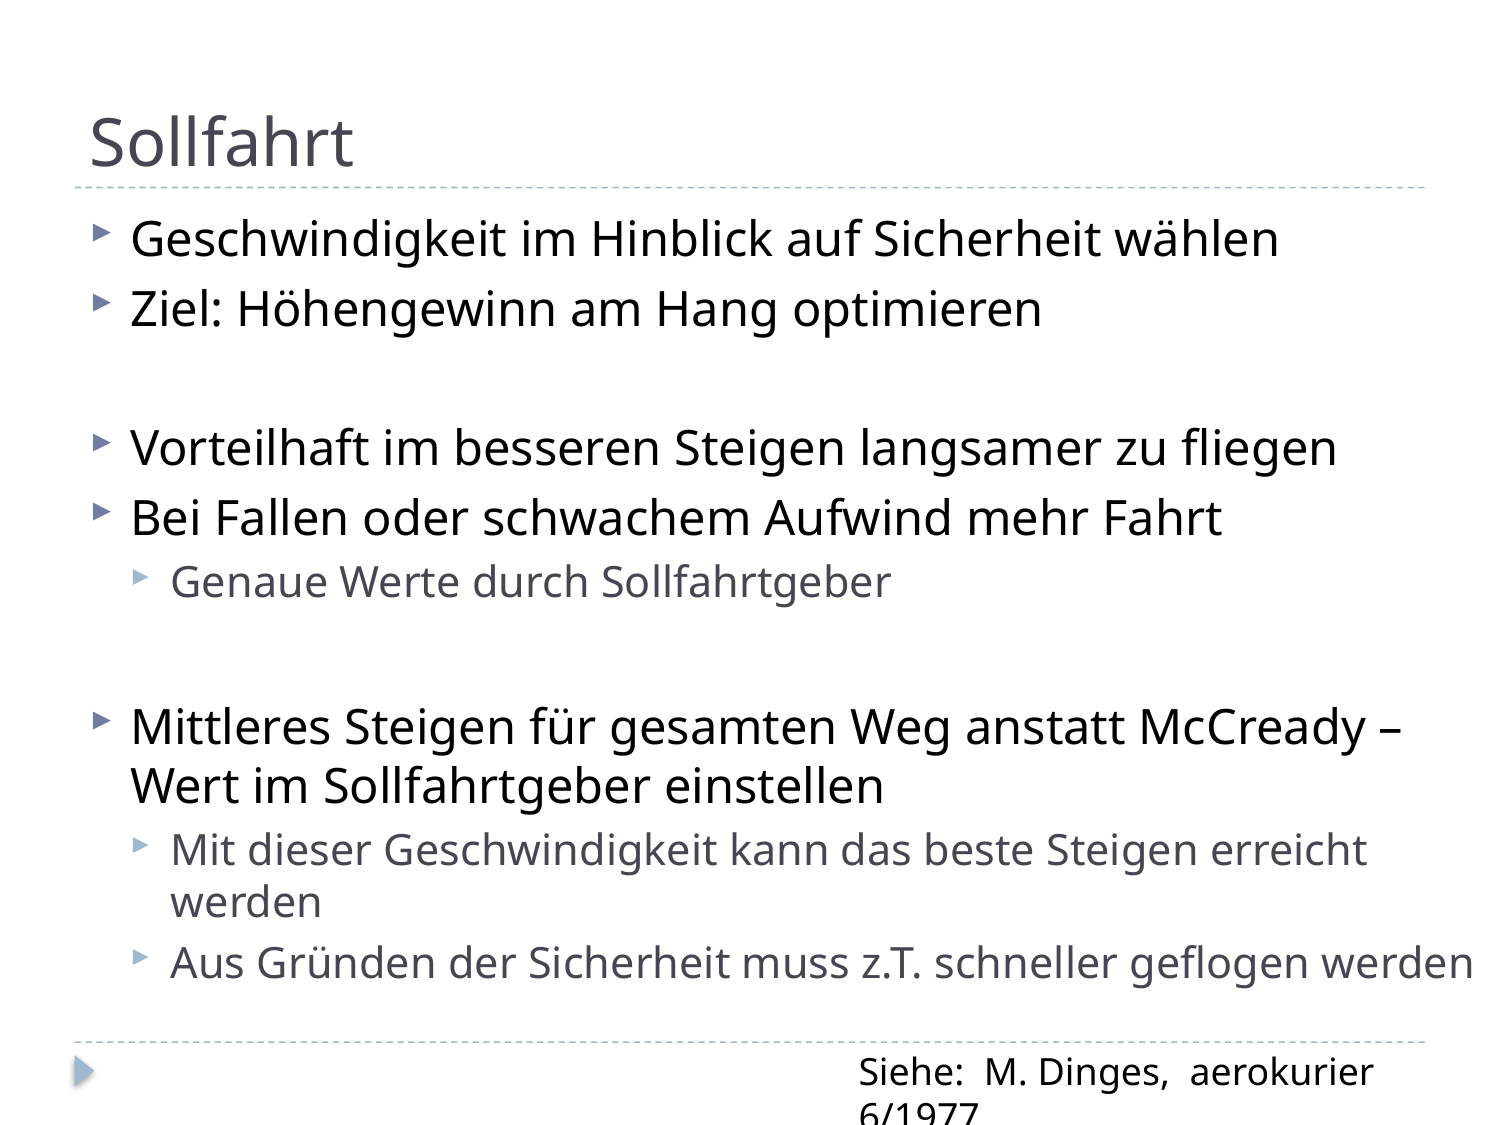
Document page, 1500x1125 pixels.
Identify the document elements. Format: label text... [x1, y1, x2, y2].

list Geschwindigkeit im Hinblick auf Sicherheit wählen Ziel: Höhengewinn am Hang optimieren Vorteilhaft im besseren Steigen langsamer zu fliegen Bei Fallen oder schwachem Aufwind mehr Fahrt Genaue Werte durch Sollfahrtgeber Mittleres Steigen für gesamten Weg anstatt McCready – Wert im Sollfahrtgeber einstellen Mit dieser Geschwindigkeit kann das beste Steigen erreicht werden Aus Gründen der Sicherheit muss z.T. schneller geflogen werden [75, 200, 1500, 1010]
title Sollfahrt [75, 24, 1425, 188]
text_box Siehe: M. Dinges, aerokurier 6/1977 [843, 1040, 1477, 1125]
